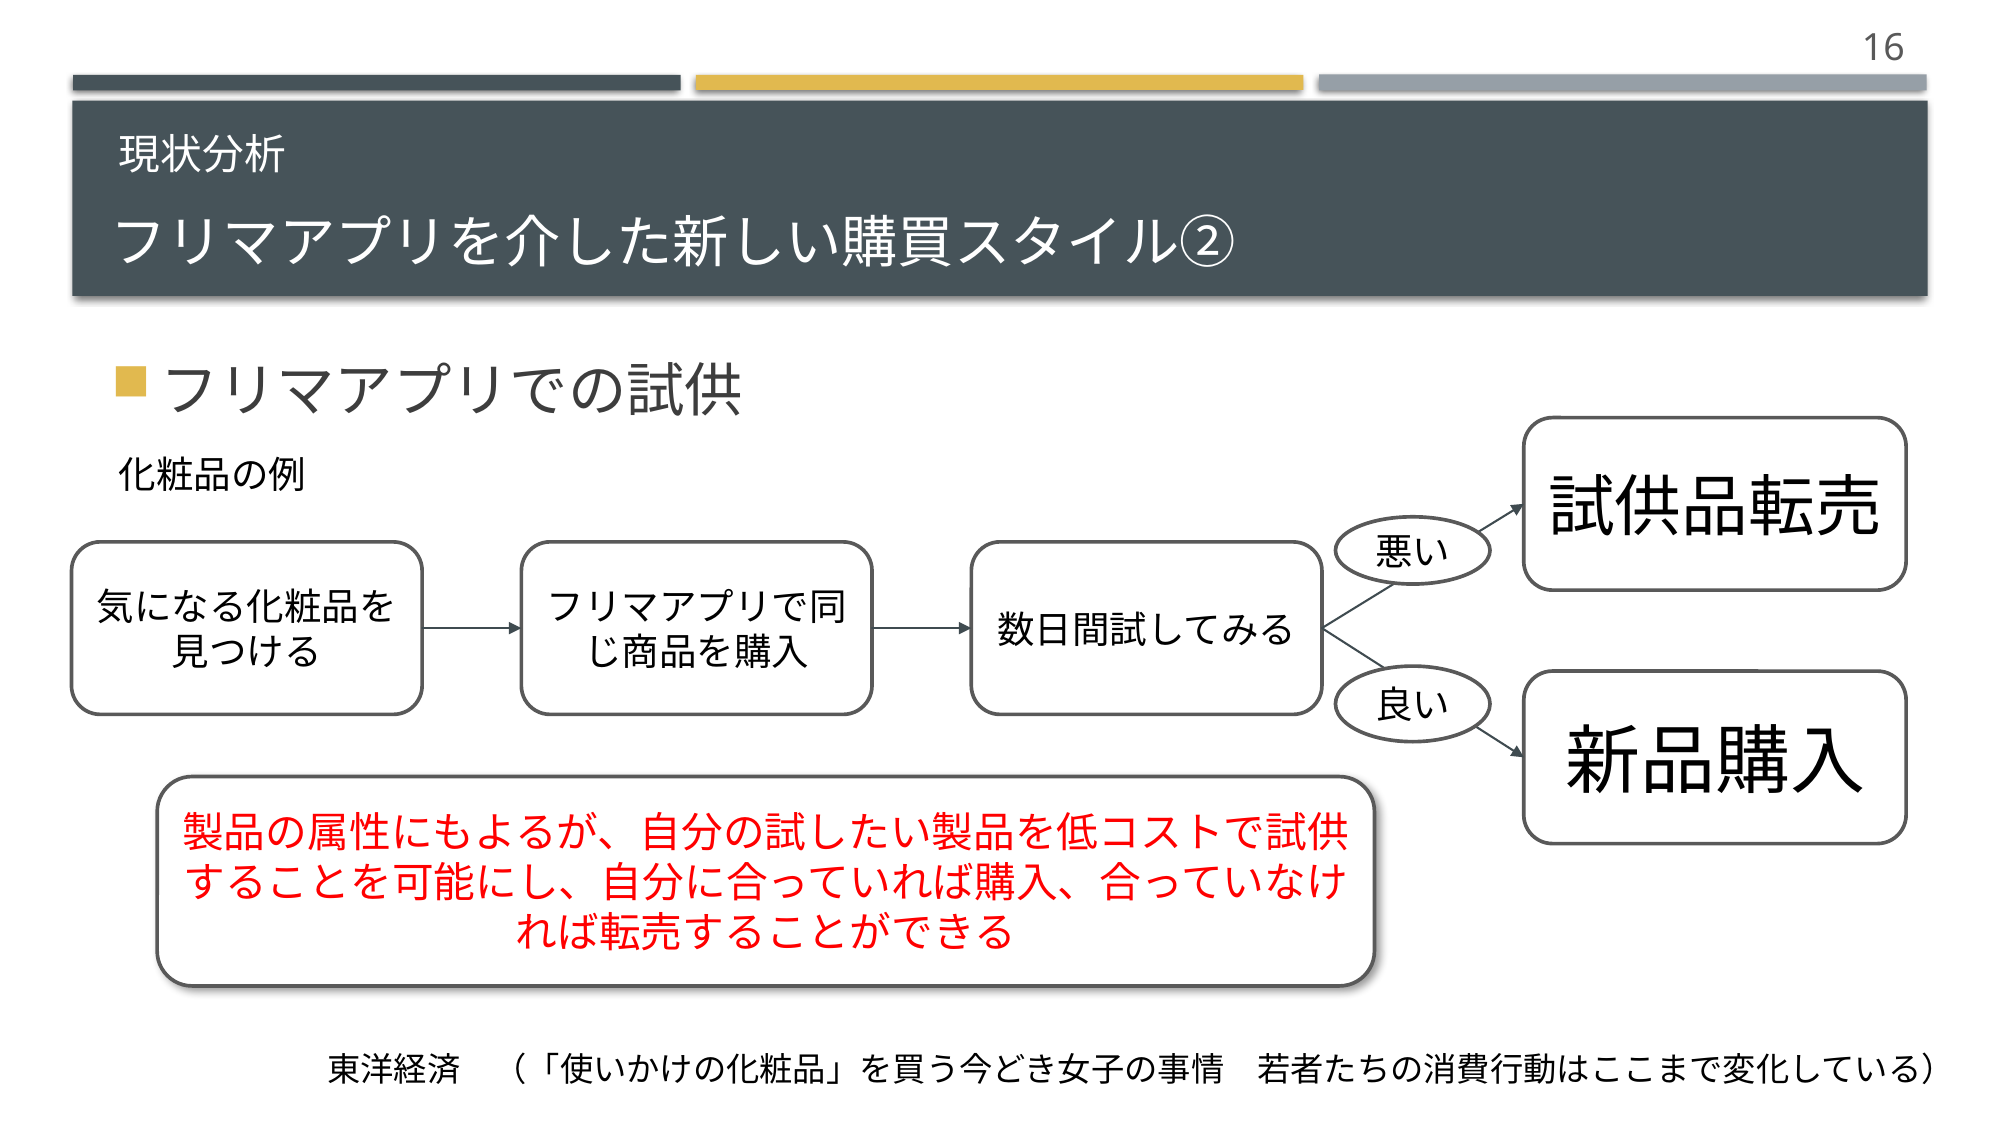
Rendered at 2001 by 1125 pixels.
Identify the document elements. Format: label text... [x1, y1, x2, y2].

text_box 試供品転売 [1521, 415, 1908, 592]
text_box 製品の属性にもよるが、自分の試したい製品を低コストで試供することを可能にし、自分に合っていれば購入、合っていなければ転売することができる [155, 774, 1377, 988]
slide_number 16 [1747, 19, 1920, 79]
title フリマアプリを介した新しい購買スタイル② [95, 115, 1905, 282]
text_box 東洋経済 （「使いかけの化粧品」を買う今どき女子の事情 若者たちの消費行動はここまで変化している） [312, 1040, 2000, 1118]
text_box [1321, 503, 1525, 626]
list フリマアプリでの試供 [95, 334, 928, 444]
text_box 新品購入 [1521, 669, 1908, 846]
text_box 数日間試してみる [969, 540, 1315, 717]
text_box 気になる化粧品を見つける [69, 540, 424, 717]
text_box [1321, 627, 1525, 758]
text_box 現状分析 [103, 120, 522, 185]
text_box フリマアプリで同じ商品を購入 [519, 540, 874, 717]
text_box 化粧品の例 [103, 443, 324, 503]
